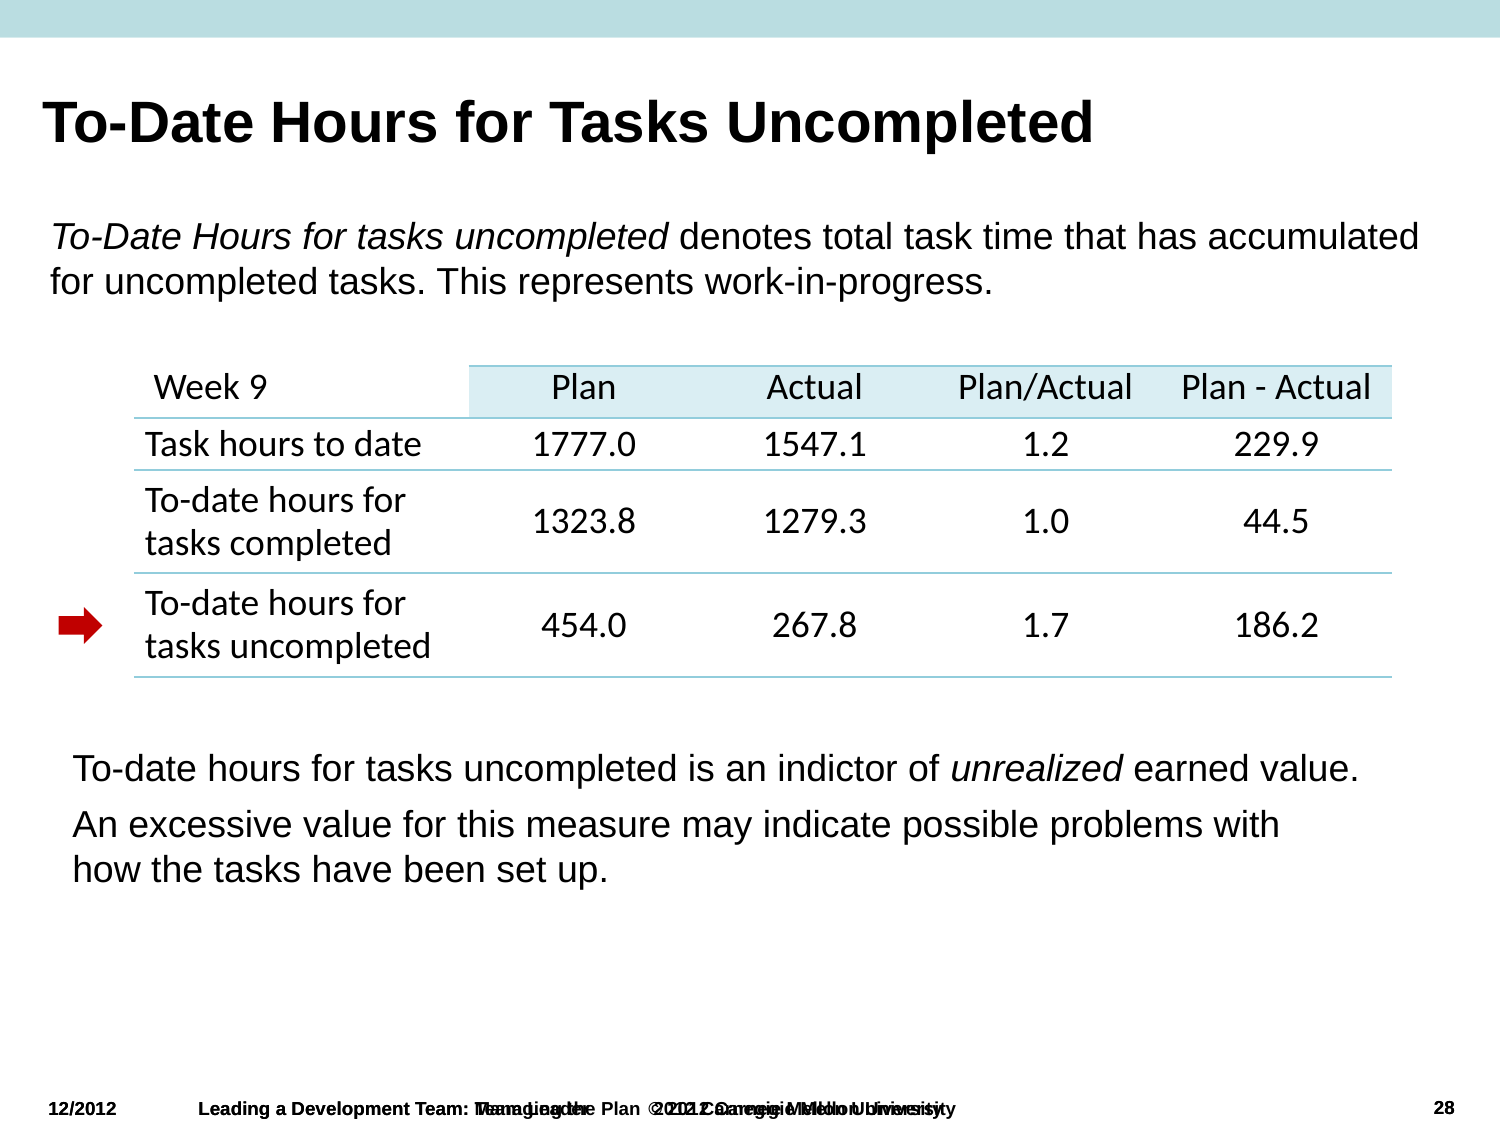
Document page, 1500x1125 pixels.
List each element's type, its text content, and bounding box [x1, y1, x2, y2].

table_cell 186.2 [1161, 574, 1392, 676]
table_cell 1.0 [930, 471, 1161, 572]
table_cell 1.2 [930, 419, 1161, 469]
table_cell 1547.1 [699, 419, 930, 469]
table_header Actual [699, 367, 930, 417]
table_header Plan - Actual [1161, 367, 1392, 417]
table_cell 1777.0 [469, 419, 699, 469]
table_cell 44.5 [1161, 471, 1392, 572]
table_header Week 9 [134, 366, 469, 417]
table_cell Task hours to date [134, 419, 469, 469]
table_header Plan [469, 367, 699, 417]
table_cell 454.0 [469, 574, 699, 676]
text_box To-date hours for tasks uncompleted is an indictor of unrealized earned value. An excessive value for this measure may indicate possible problems with how the tasks have been set up. [57, 736, 1375, 954]
table_cell 1323.8 [469, 471, 699, 572]
table_cell To-date hours for tasks completed [134, 471, 469, 572]
table_cell 267.8 [699, 574, 930, 676]
list To-Date Hours for tasks uncompleted denotes total task time that has accumulated for uncompleted tasks. This represents work-in-progress. [50, 212, 1437, 400]
text_box [58, 607, 103, 644]
table_header Plan/Actual [930, 367, 1161, 417]
table_cell To-date hours for tasks uncompleted [134, 574, 469, 676]
table_cell 1.7 [930, 574, 1161, 676]
table_cell 1279.3 [699, 471, 930, 572]
title To-Date Hours for Tasks Uncompleted [42, 97, 1466, 154]
table_cell 229.9 [1161, 419, 1392, 469]
